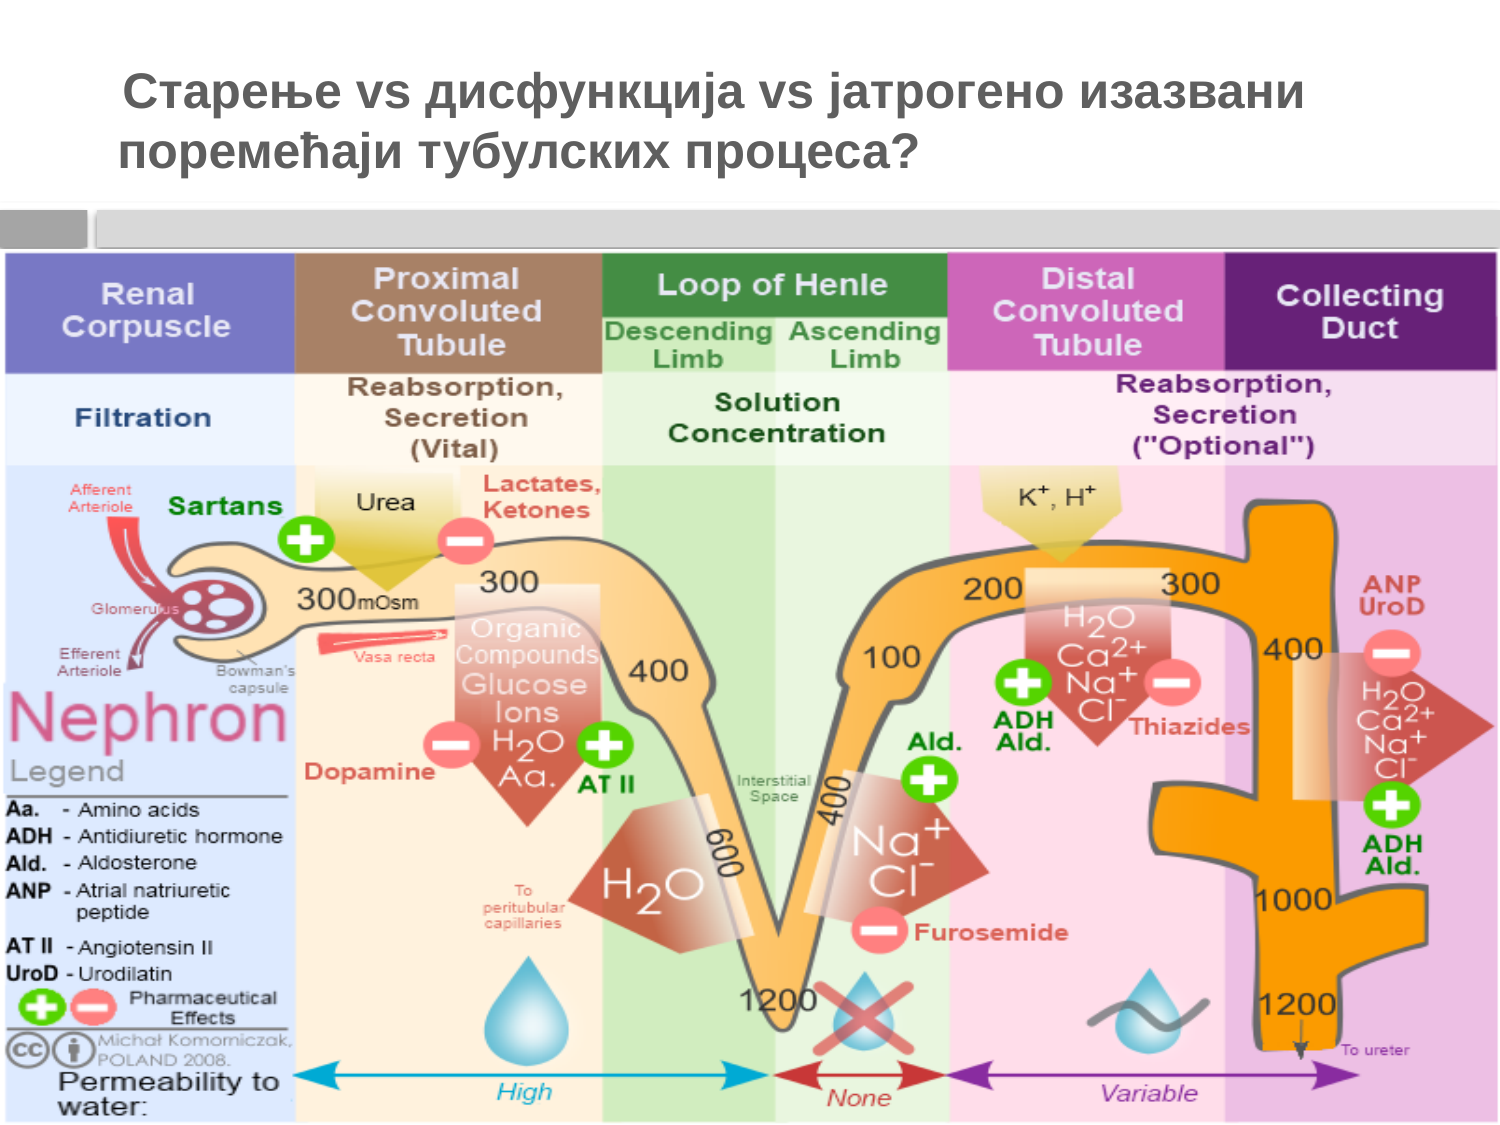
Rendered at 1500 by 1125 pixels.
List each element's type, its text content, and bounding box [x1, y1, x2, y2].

title Старење vs дисфункција vs јатрогено изазвани поремећаји тубулских процеса? [50, 37, 1500, 200]
picture [0, 249, 1500, 1125]
